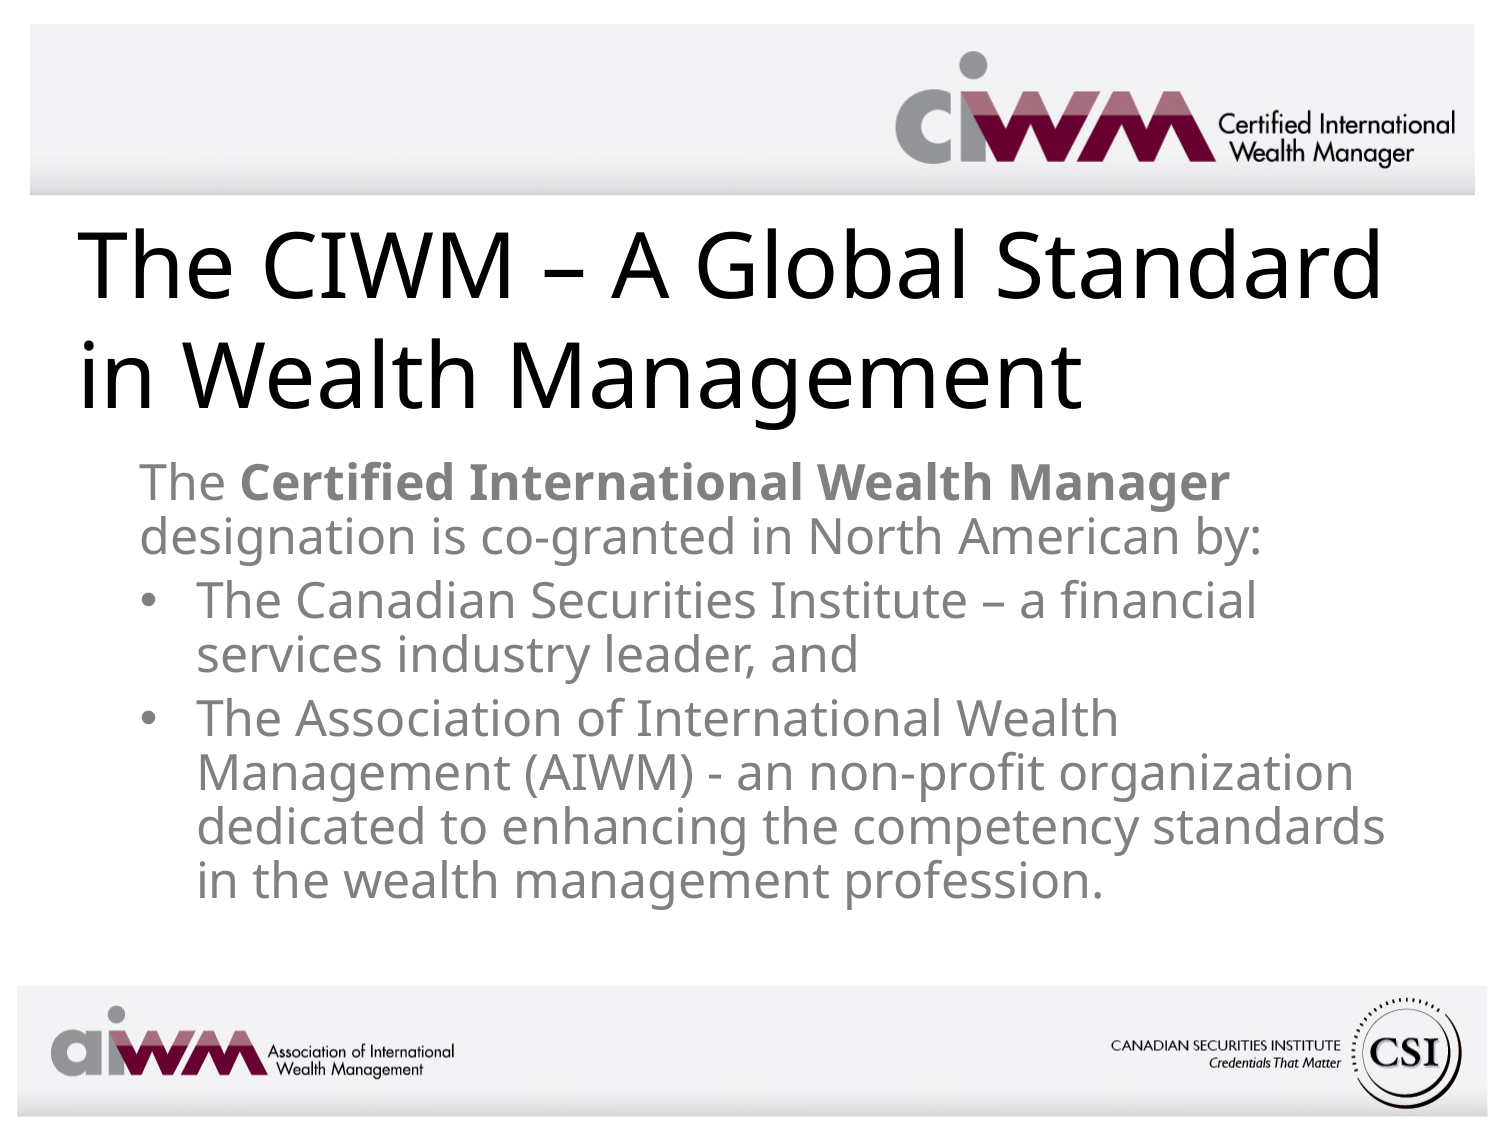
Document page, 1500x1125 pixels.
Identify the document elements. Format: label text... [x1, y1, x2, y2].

picture [29, 24, 1475, 196]
picture [17, 986, 1488, 1117]
list The Certified International Wealth Manager designation is co-granted in North American by: The Canadian Securities Institute – a financial services industry leader, and The Association of International Wealth Management (AIWM) - an non-profit organization dedicated to enhancing the competency standards in the wealth management profession. [125, 450, 1425, 950]
title The CIWM – A Global Standard in Wealth Management [62, 200, 1413, 438]
